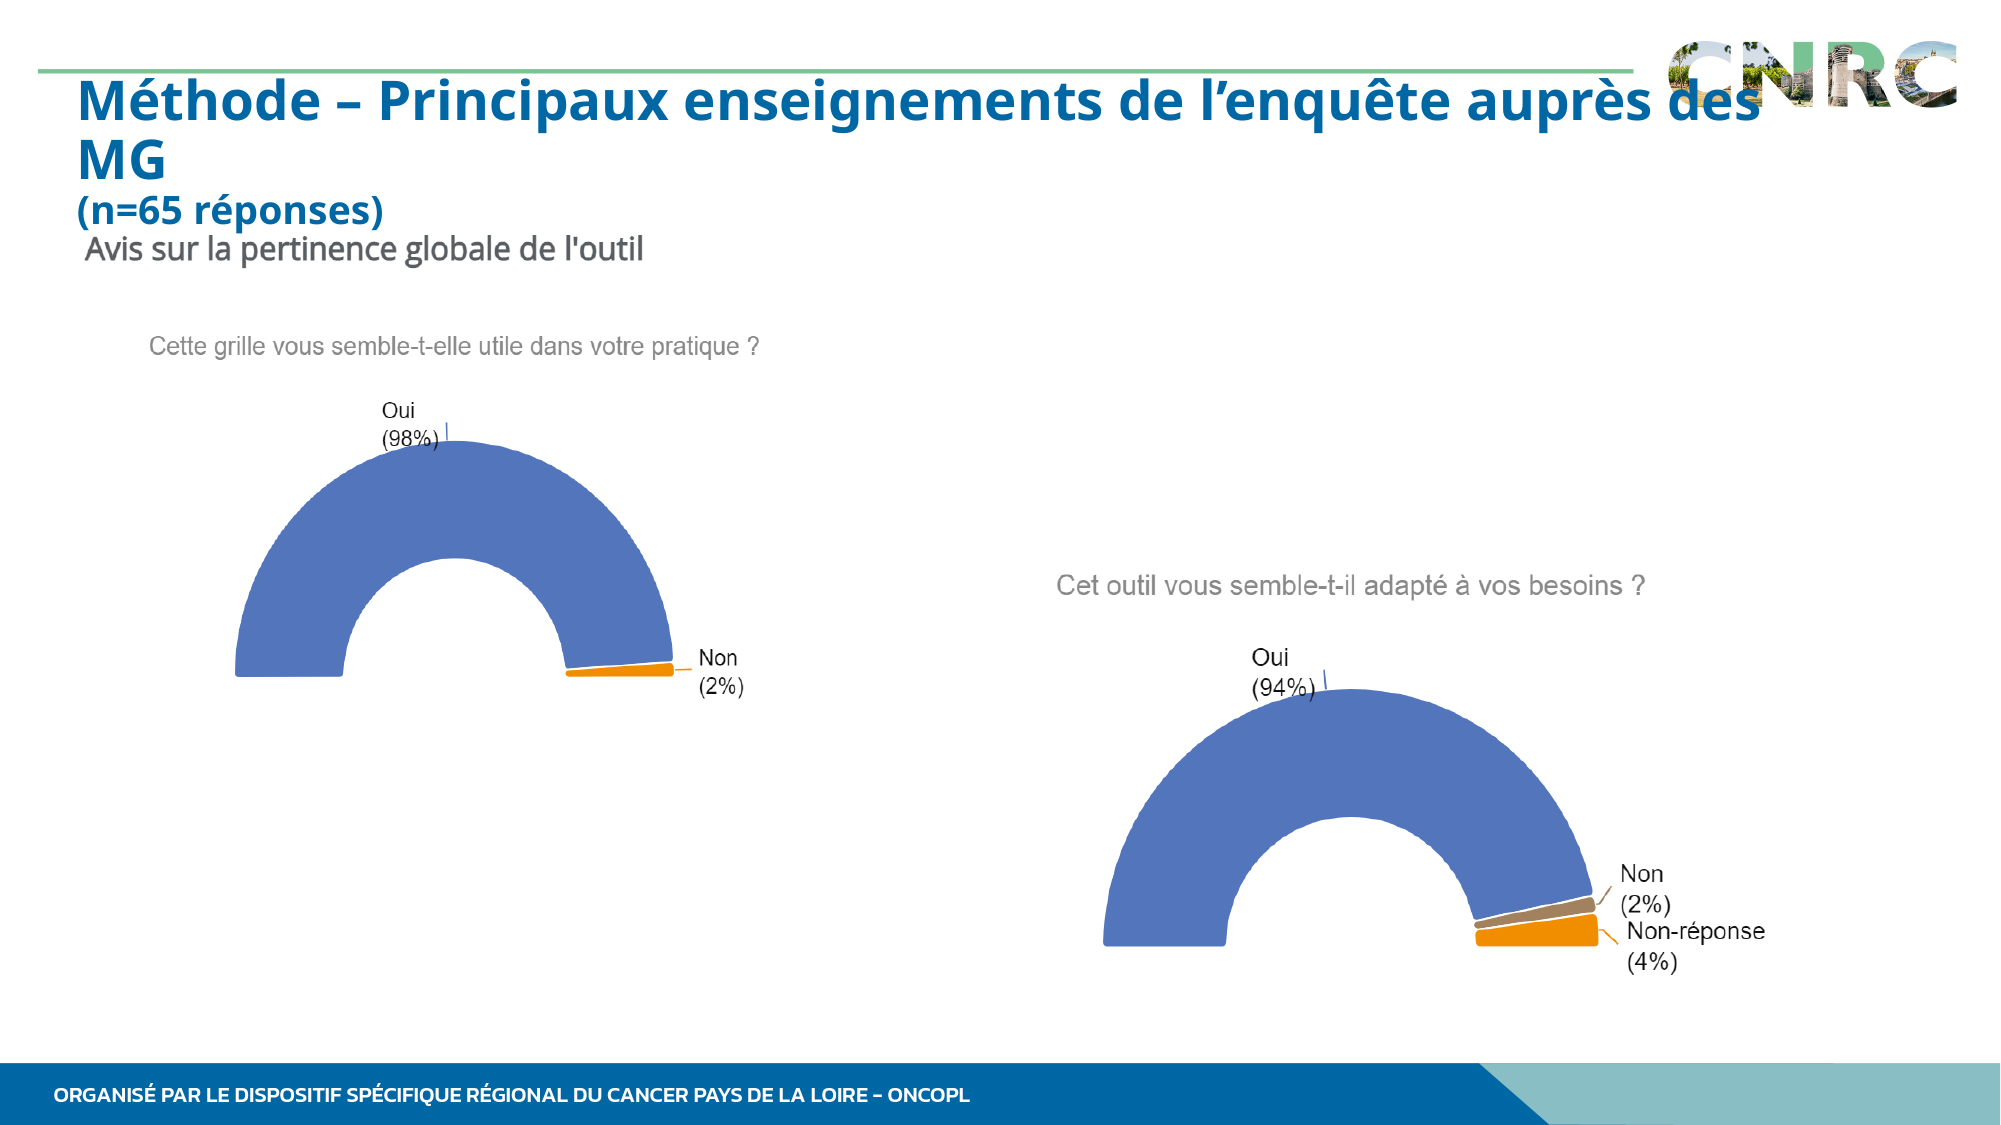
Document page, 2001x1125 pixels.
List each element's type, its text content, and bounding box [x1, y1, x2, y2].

title Méthode – Principaux enseignements de l’enquête auprès des MG (n=65 réponses) [61, 65, 1787, 241]
picture [0, 0, 2001, 1125]
